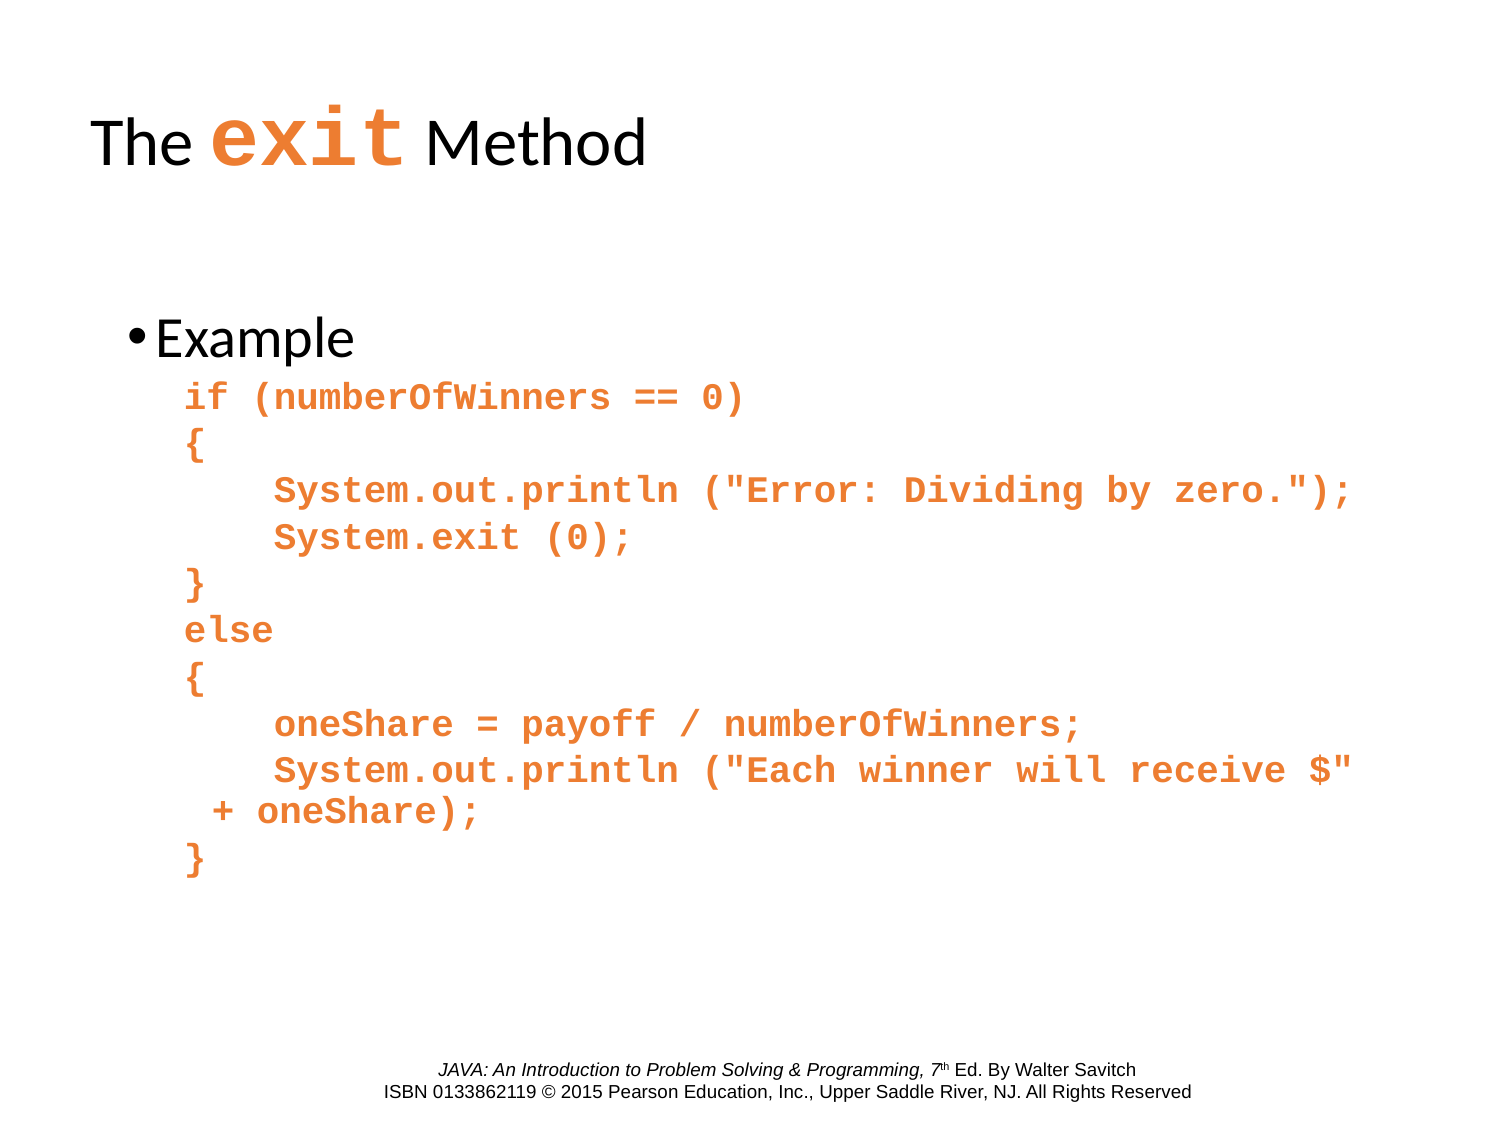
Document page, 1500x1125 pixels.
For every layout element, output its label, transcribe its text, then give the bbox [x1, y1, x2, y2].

list Example if (numberOfWinners == 0) { System.out.println ("Error: Dividing by zero."); System.exit (0); } else { oneShare = payoff / numberOfWinners; System.out.println ("Each winner will receive $" + oneShare); } [112, 299, 1388, 977]
title The exit Method [75, 76, 1425, 202]
